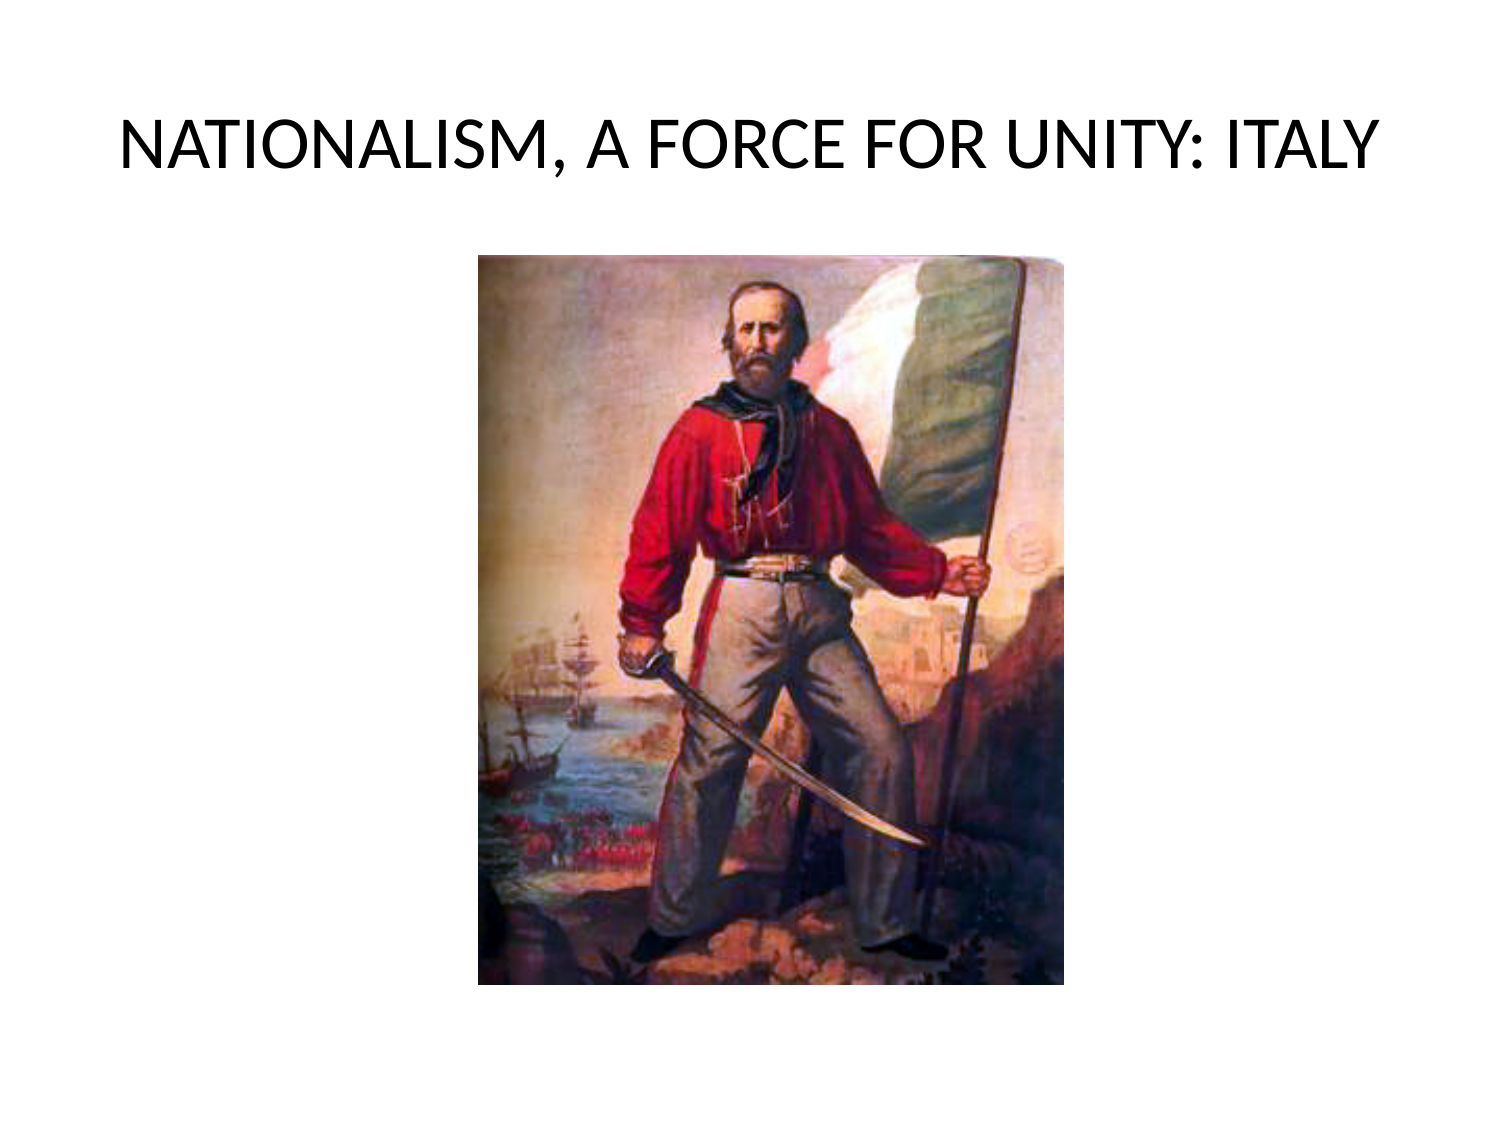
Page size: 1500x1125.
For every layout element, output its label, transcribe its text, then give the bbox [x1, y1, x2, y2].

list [478, 255, 1065, 985]
title NATIONALISM, A FORCE FOR UNITY: ITALY [75, 45, 1425, 233]
